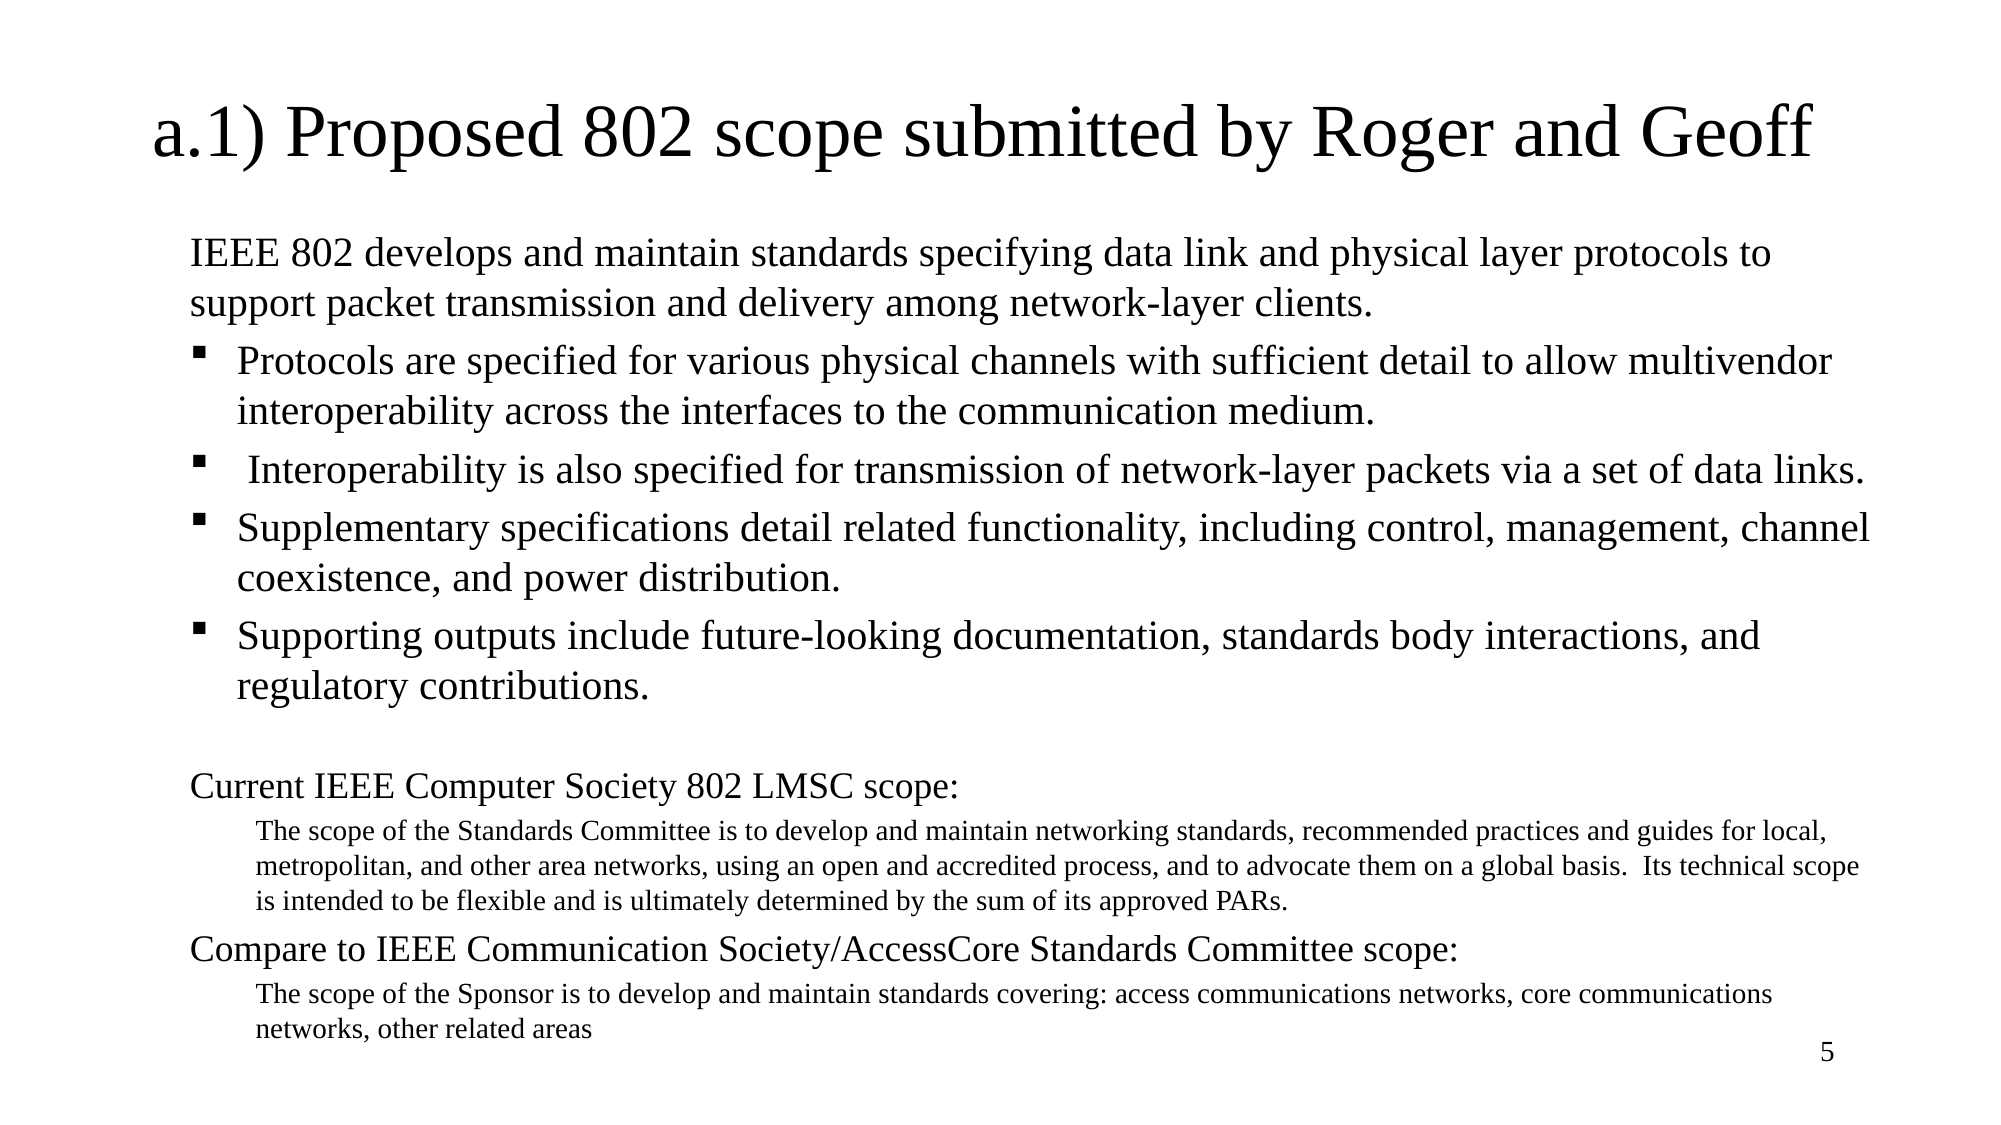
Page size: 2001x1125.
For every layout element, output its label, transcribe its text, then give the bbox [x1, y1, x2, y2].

slide_number 5 [1433, 1024, 1851, 1101]
title a.1) Proposed 802 scope submitted by Roger and Geoff [74, 29, 1913, 218]
list IEEE 802 develops and maintain standards specifying data link and physical layer protocols to support packet transmission and delivery among network-layer clients. Protocols are specified for various physical channels with sufficient detail to allow multivendor interoperability across the interfaces to the communication medium. Interoperability is also specified for transmission of network-layer packets via a set of data links. Supplementary specifications detail related functionality, including control, management, channel coexistence, and power distribution. Supporting outputs include future-looking documentation, standards body interactions, and regulatory contributions. Current IEEE Computer Society 802 LMSC scope: The scope of the Standards Committee is to develop and maintain networking standards, recommended practices and guides for local, metropolitan, and other area networks, using an open and accredited process, and to advocate them on a global basis. Its technical scope is intended to be flexible and is ultimately determined by the sum of its approved PARs. Compare to IEEE Communication Society/AccessCore Standards Committee scope: The scope of the Sponsor is to develop and maintain standards covering: access communications networks, core communications networks, other related areas [99, 216, 1888, 980]
